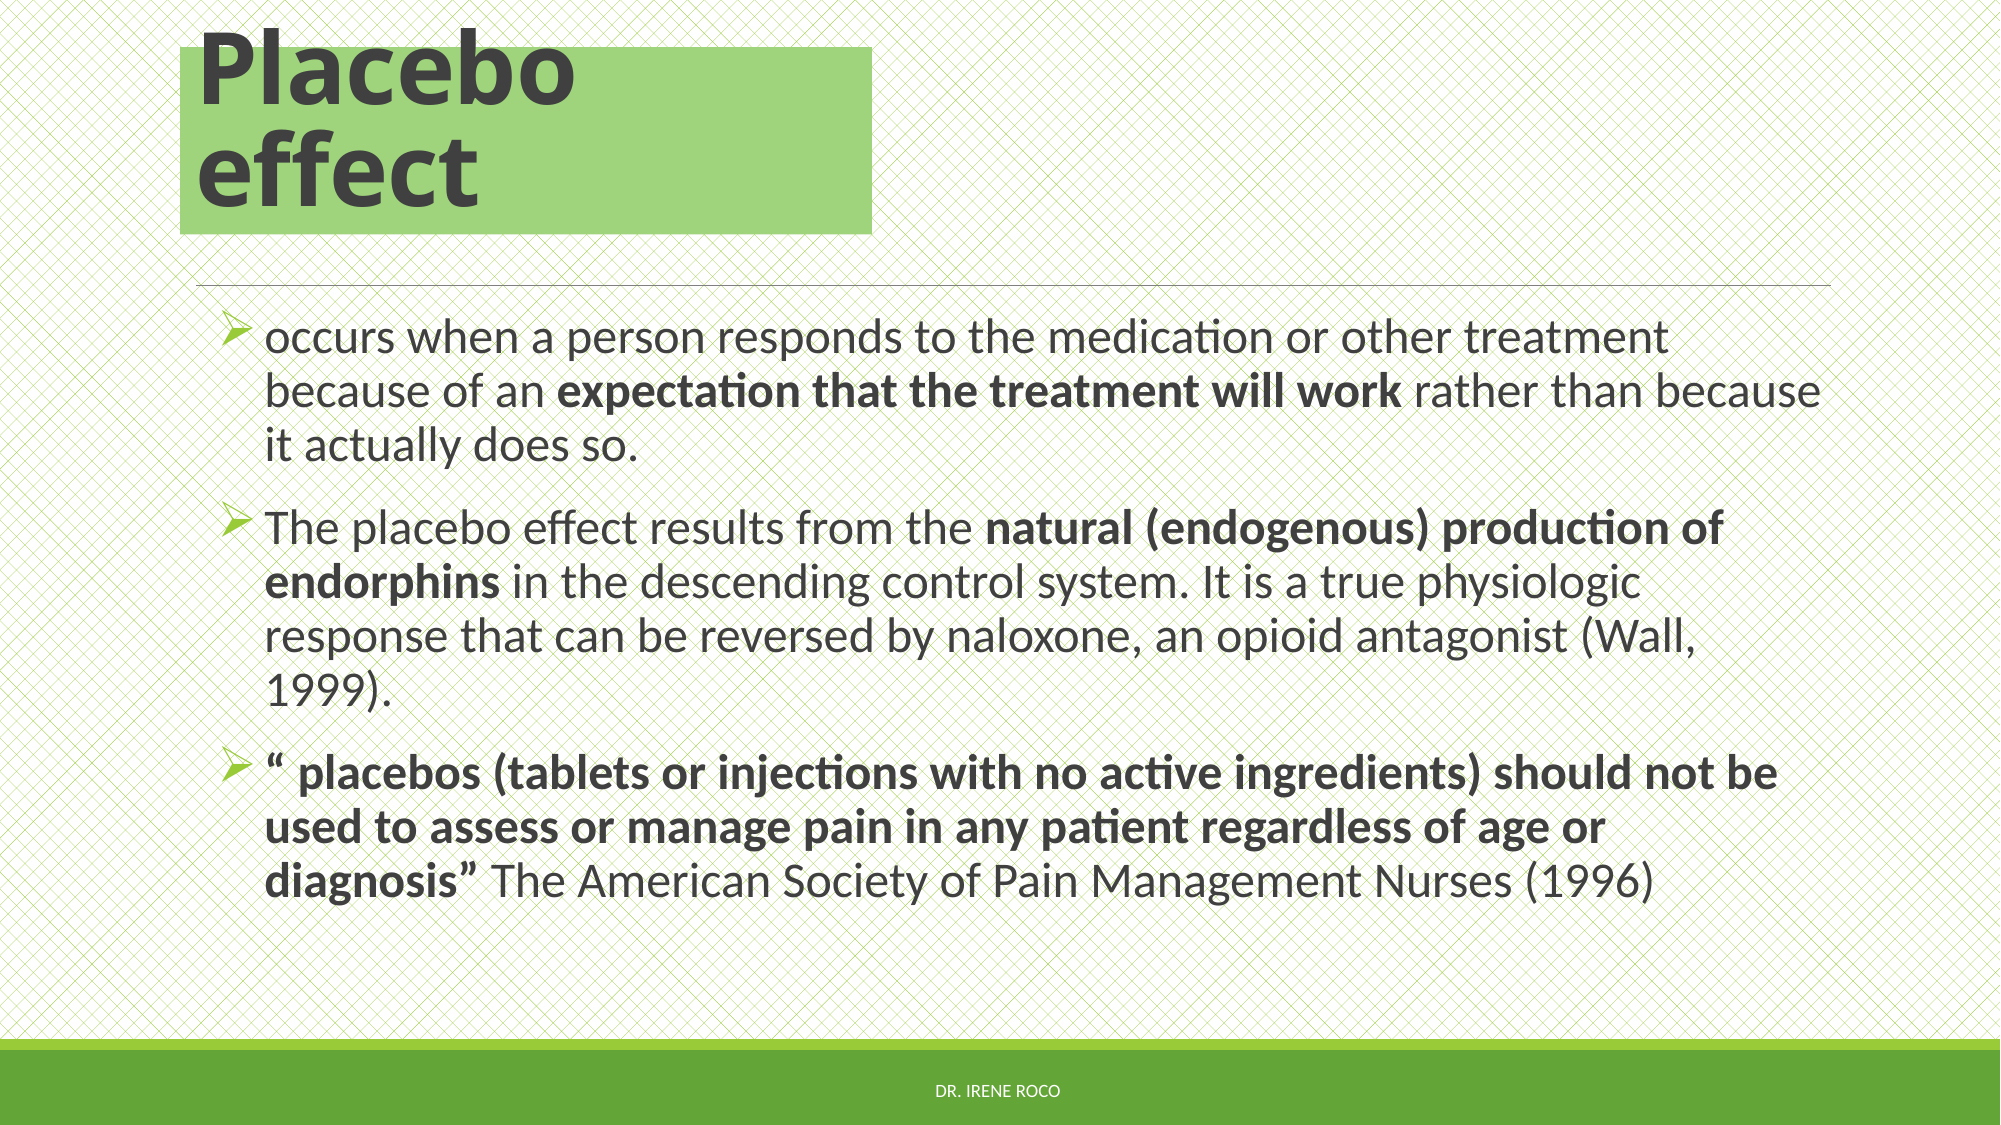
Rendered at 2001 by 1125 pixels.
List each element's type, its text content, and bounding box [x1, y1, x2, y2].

title Placebo effect [180, 47, 872, 235]
footer Dr. Irene Roco [604, 1059, 1396, 1120]
list occurs when a person responds to the medication or other treatment because of an expectation that the treatment will work rather than because it actually does so. The placebo effect results from the natural (endogenous) production of endorphins in the descending control system. It is a true physiologic response that can be reversed by naloxone, an opioid antagonist (Wall, 1999). “ placebos (tablets or injections with no active ingredients) should not be used to assess or manage pain in any patient regardless of age or diagnosis” The American Society of Pain Management Nurses (1996) [180, 302, 1830, 963]
